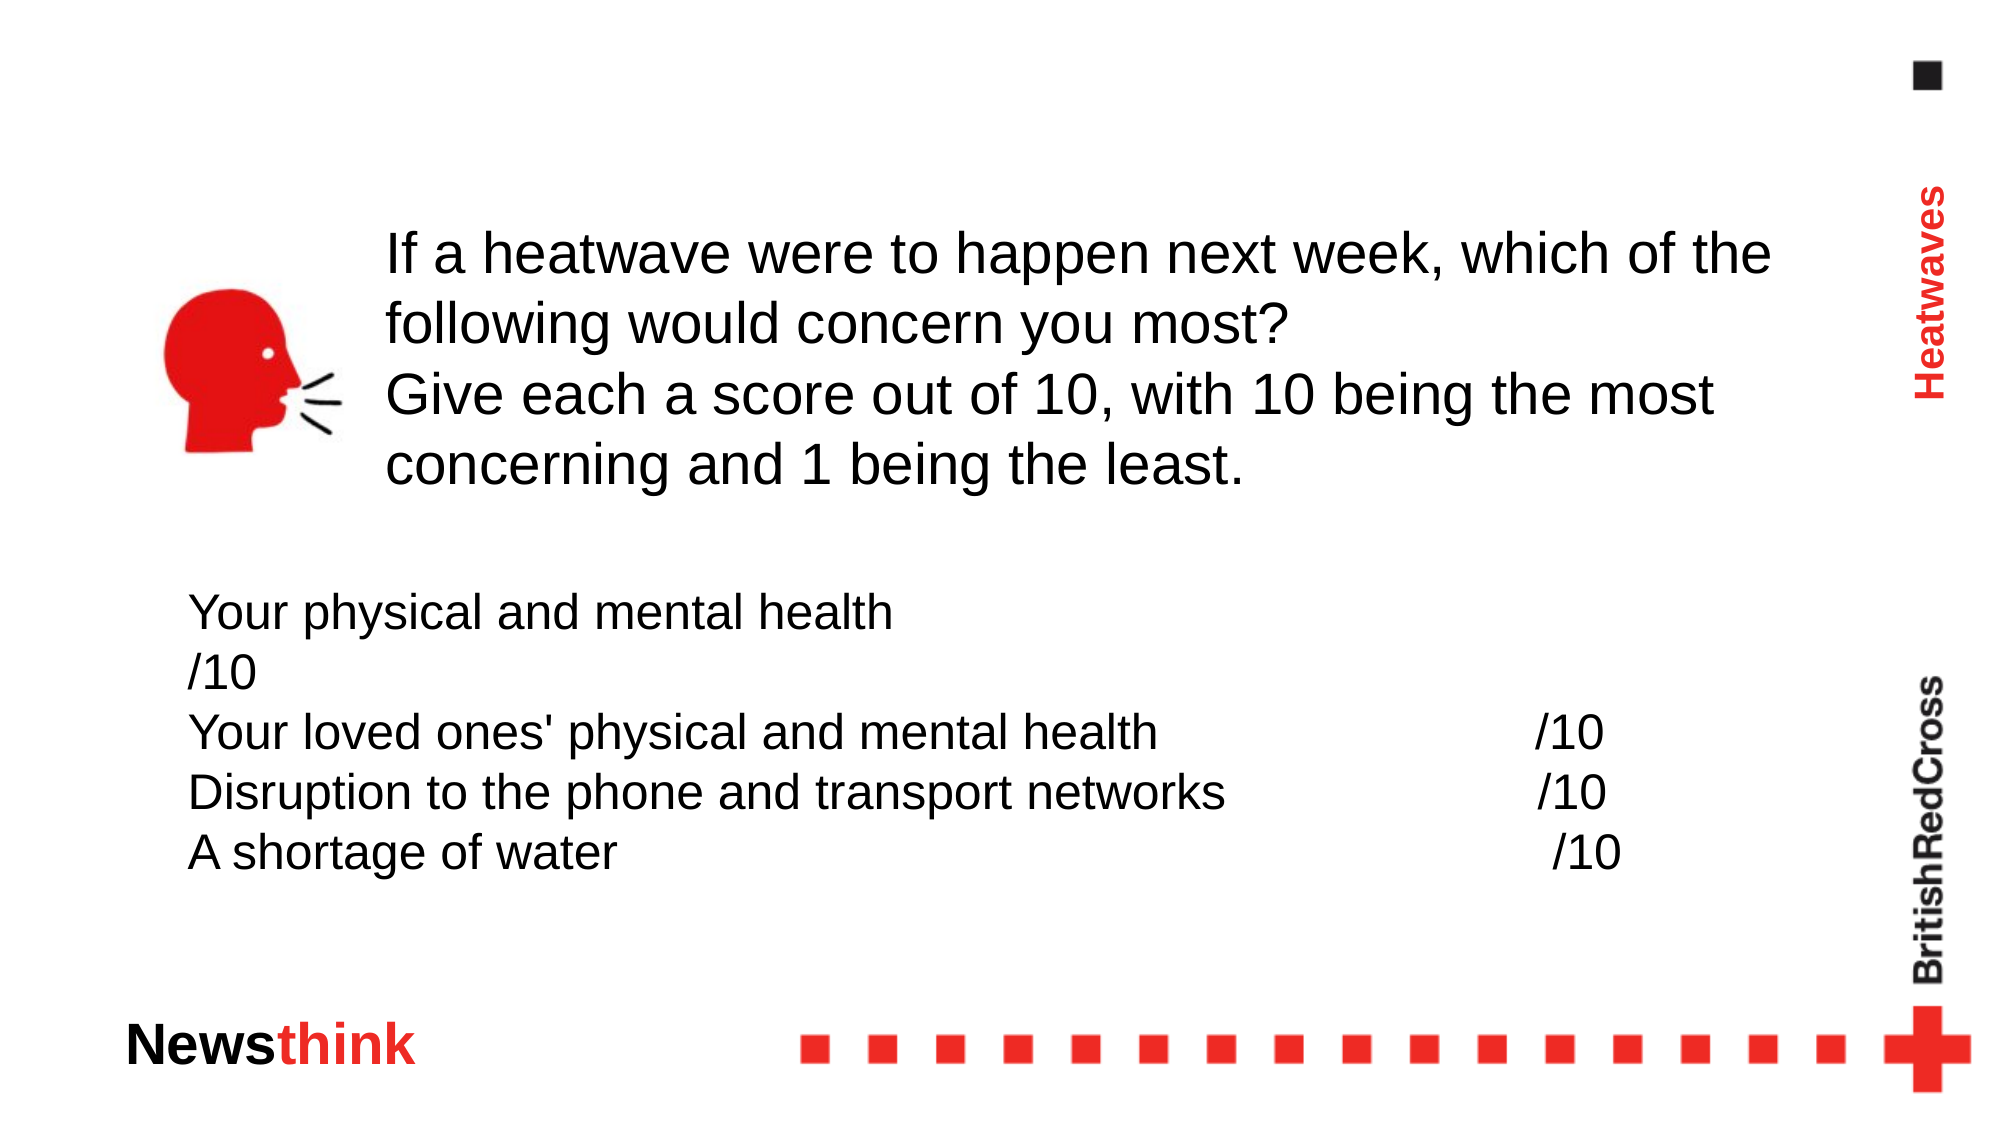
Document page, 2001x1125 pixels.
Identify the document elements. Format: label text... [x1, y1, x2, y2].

title Newsthink [109, 998, 436, 1125]
picture [131, 255, 369, 493]
text_box Your physical and mental health /10 Your loved ones' physical and mental health /10 Disruption to the phone and transport networks /10 A shortage of water /10 [173, 571, 1767, 887]
picture [727, 20, 1998, 1122]
text_box If a heatwave were to happen next week, which of the following would concern you most? Give each a score out of 10, with 10 being the most concerning and 1 being the least. [368, 207, 1797, 504]
text_box Heatwaves [1894, 169, 1960, 416]
